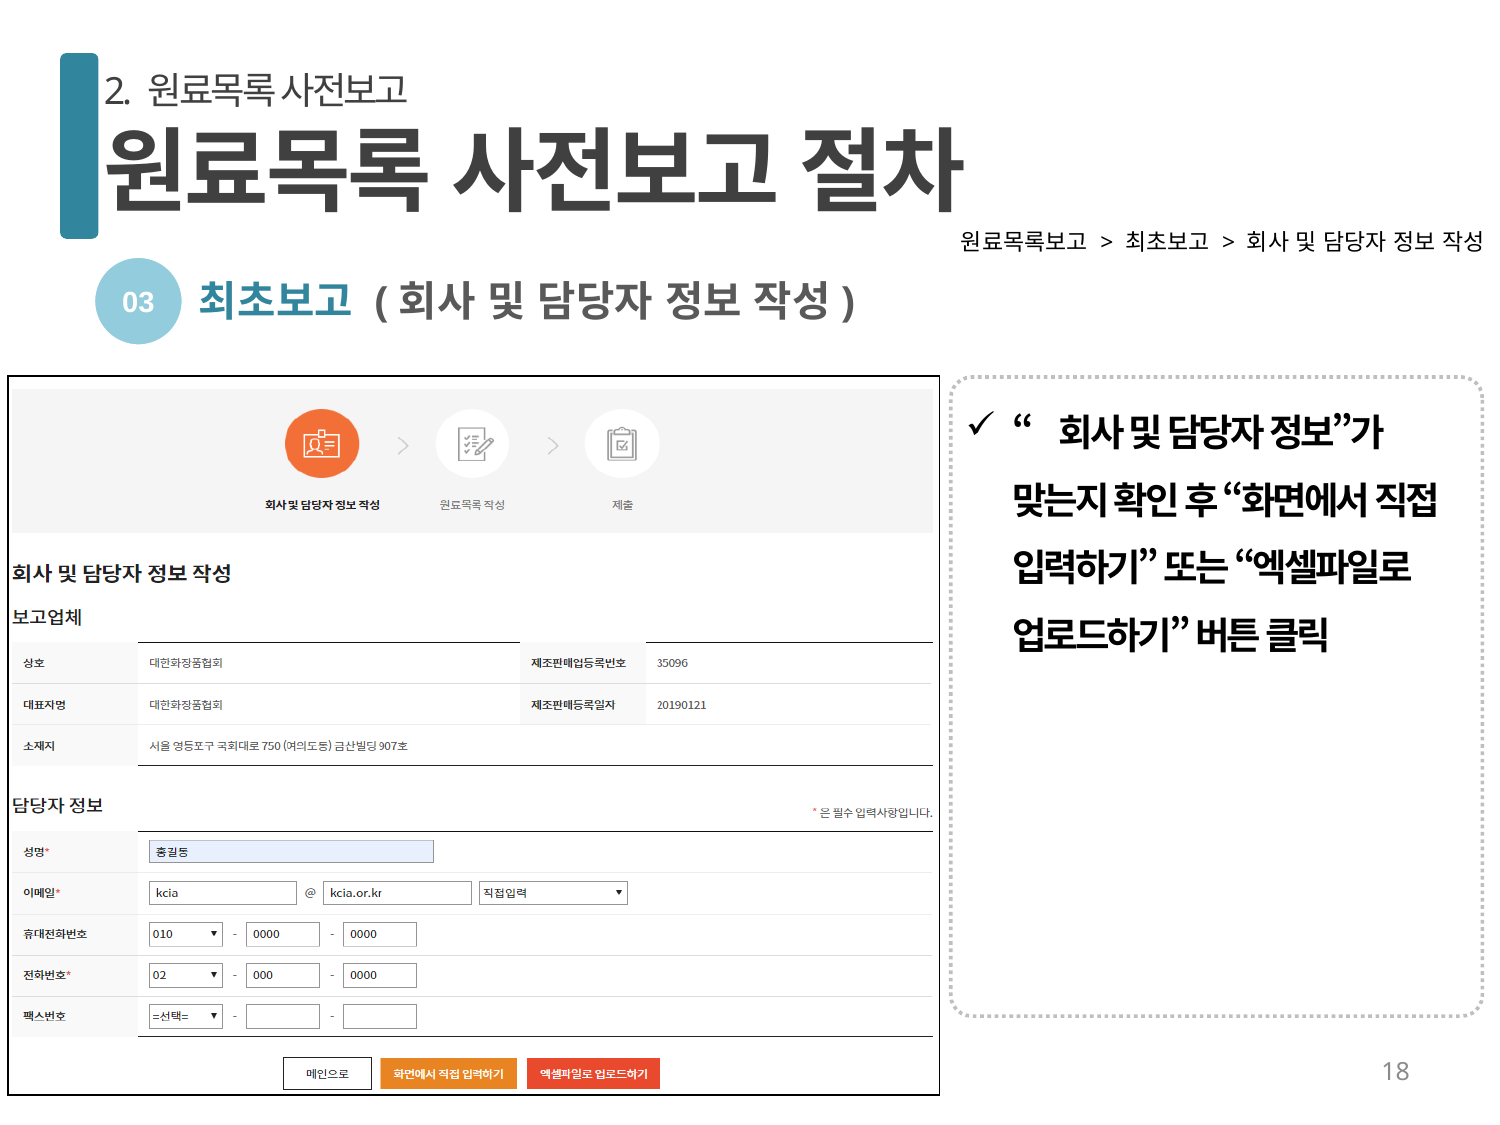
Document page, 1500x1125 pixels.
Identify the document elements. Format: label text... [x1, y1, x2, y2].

text_box [950, 732, 1483, 1017]
text_box 2. 원료목록 사전보고 원료목록 사전보고 절차 [89, 60, 981, 230]
text_box “회사 및 담당자 정보”가 맞는지 확인 후 “화면에서 직접 입력하기” 또는 “엑셀파일로 업로드하기” 버튼 클릭 [950, 379, 1483, 732]
text_box 최초보고 (회사 및 담당자 정보 작성) [184, 267, 1270, 339]
text_box 원료목록보고 > 최초보고 > 회사 및 담당자 정보 작성 [946, 219, 1500, 263]
picture [8, 376, 940, 1095]
text_box 03 [90, 253, 184, 350]
slide_number 18 [1074, 1042, 1425, 1103]
text_box [58, 50, 101, 241]
